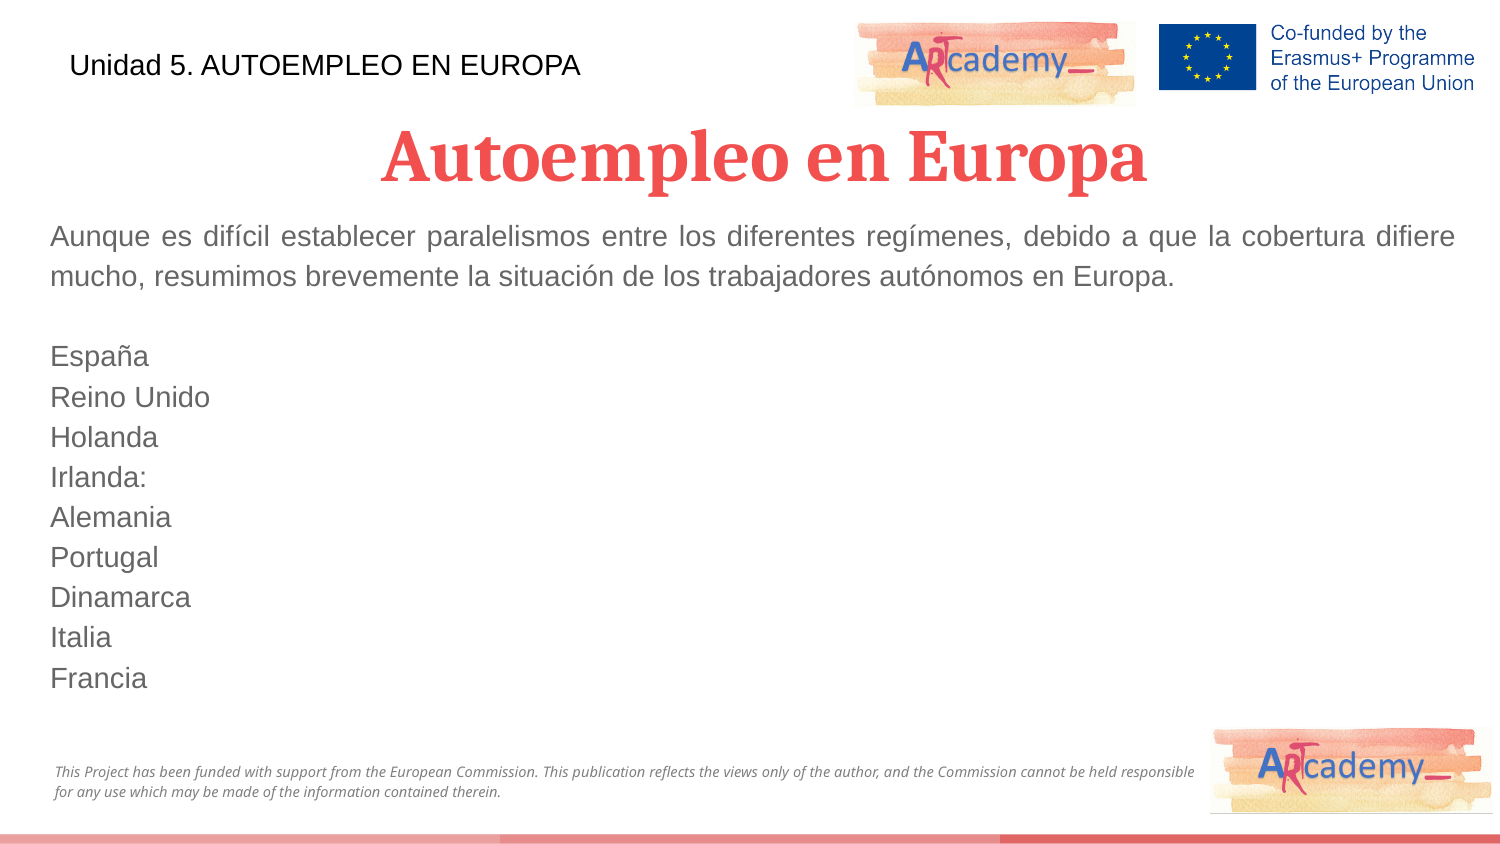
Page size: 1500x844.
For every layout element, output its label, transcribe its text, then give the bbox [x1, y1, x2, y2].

picture [854, 2, 1137, 138]
list Aunque es difícil establecer paralelismos entre los diferentes regímenes, debido a que la cobertura difiere mucho, resumimos brevemente la situación de los trabajadores autónomos en Europa. España Reino Unido Holanda Irlanda: Alemania Portugal Dinamarca Italia Francia [16, 197, 1474, 707]
text_box This Project has been funded with support from the European Commission. This publication reflects the views only of the author, and the Commission cannot be held responsible for any use which may be made of the information contained therein. [39, 754, 1205, 799]
title Autoempleo en Europa [180, 4, 1352, 197]
picture [1158, 24, 1474, 94]
text_box Unidad 5. AUTOEMPLEO EN EUROPA [54, 39, 716, 89]
picture [1210, 709, 1493, 844]
